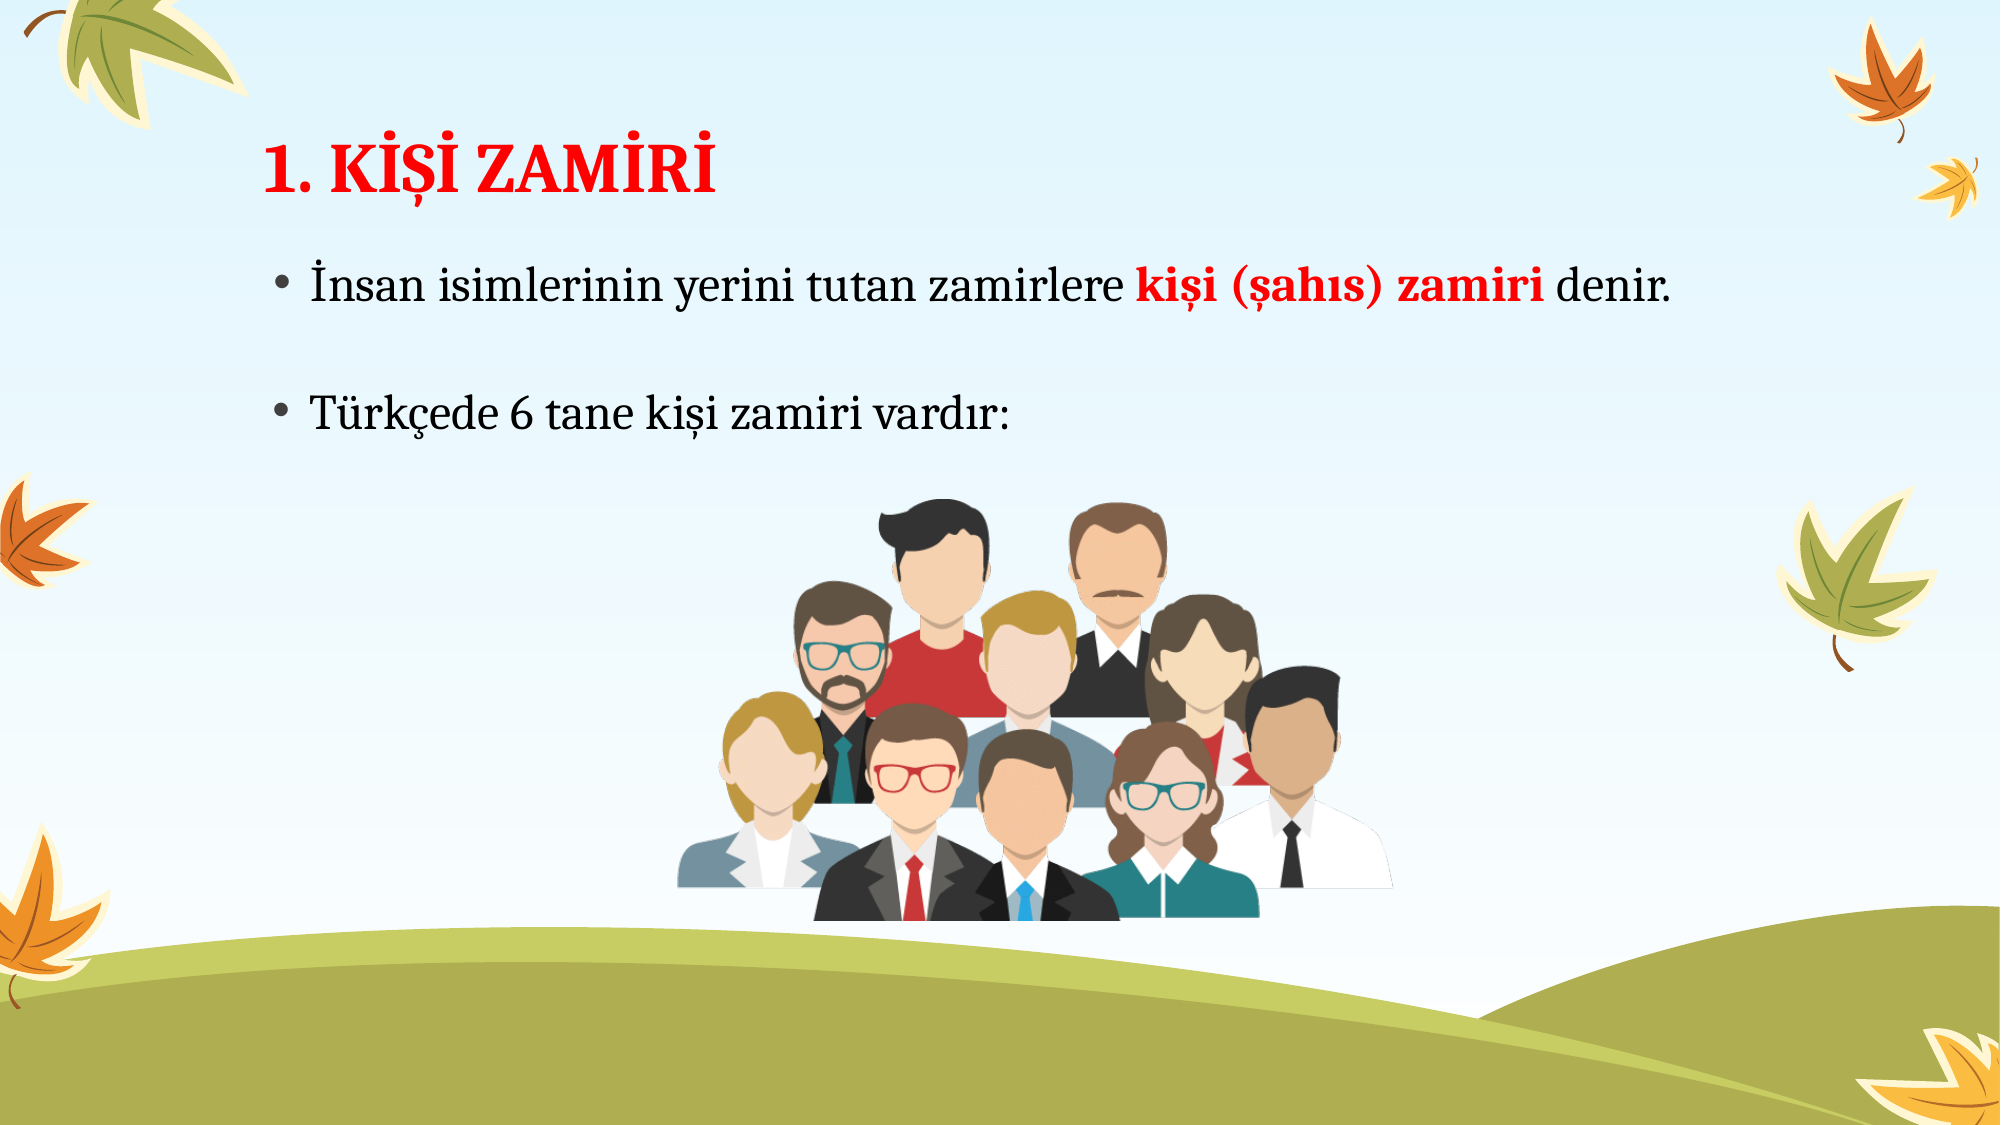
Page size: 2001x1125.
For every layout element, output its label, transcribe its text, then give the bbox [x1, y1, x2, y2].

text_box Türkçede 6 tane kişi zamiri vardır: [249, 371, 1749, 500]
list İnsan isimlerinin yerini tutan zamirlere kişi (şahıs) zamiri denir. [250, 243, 1750, 372]
title 1. KİŞİ ZAMİRİ [249, 12, 1749, 216]
picture [665, 499, 1403, 921]
